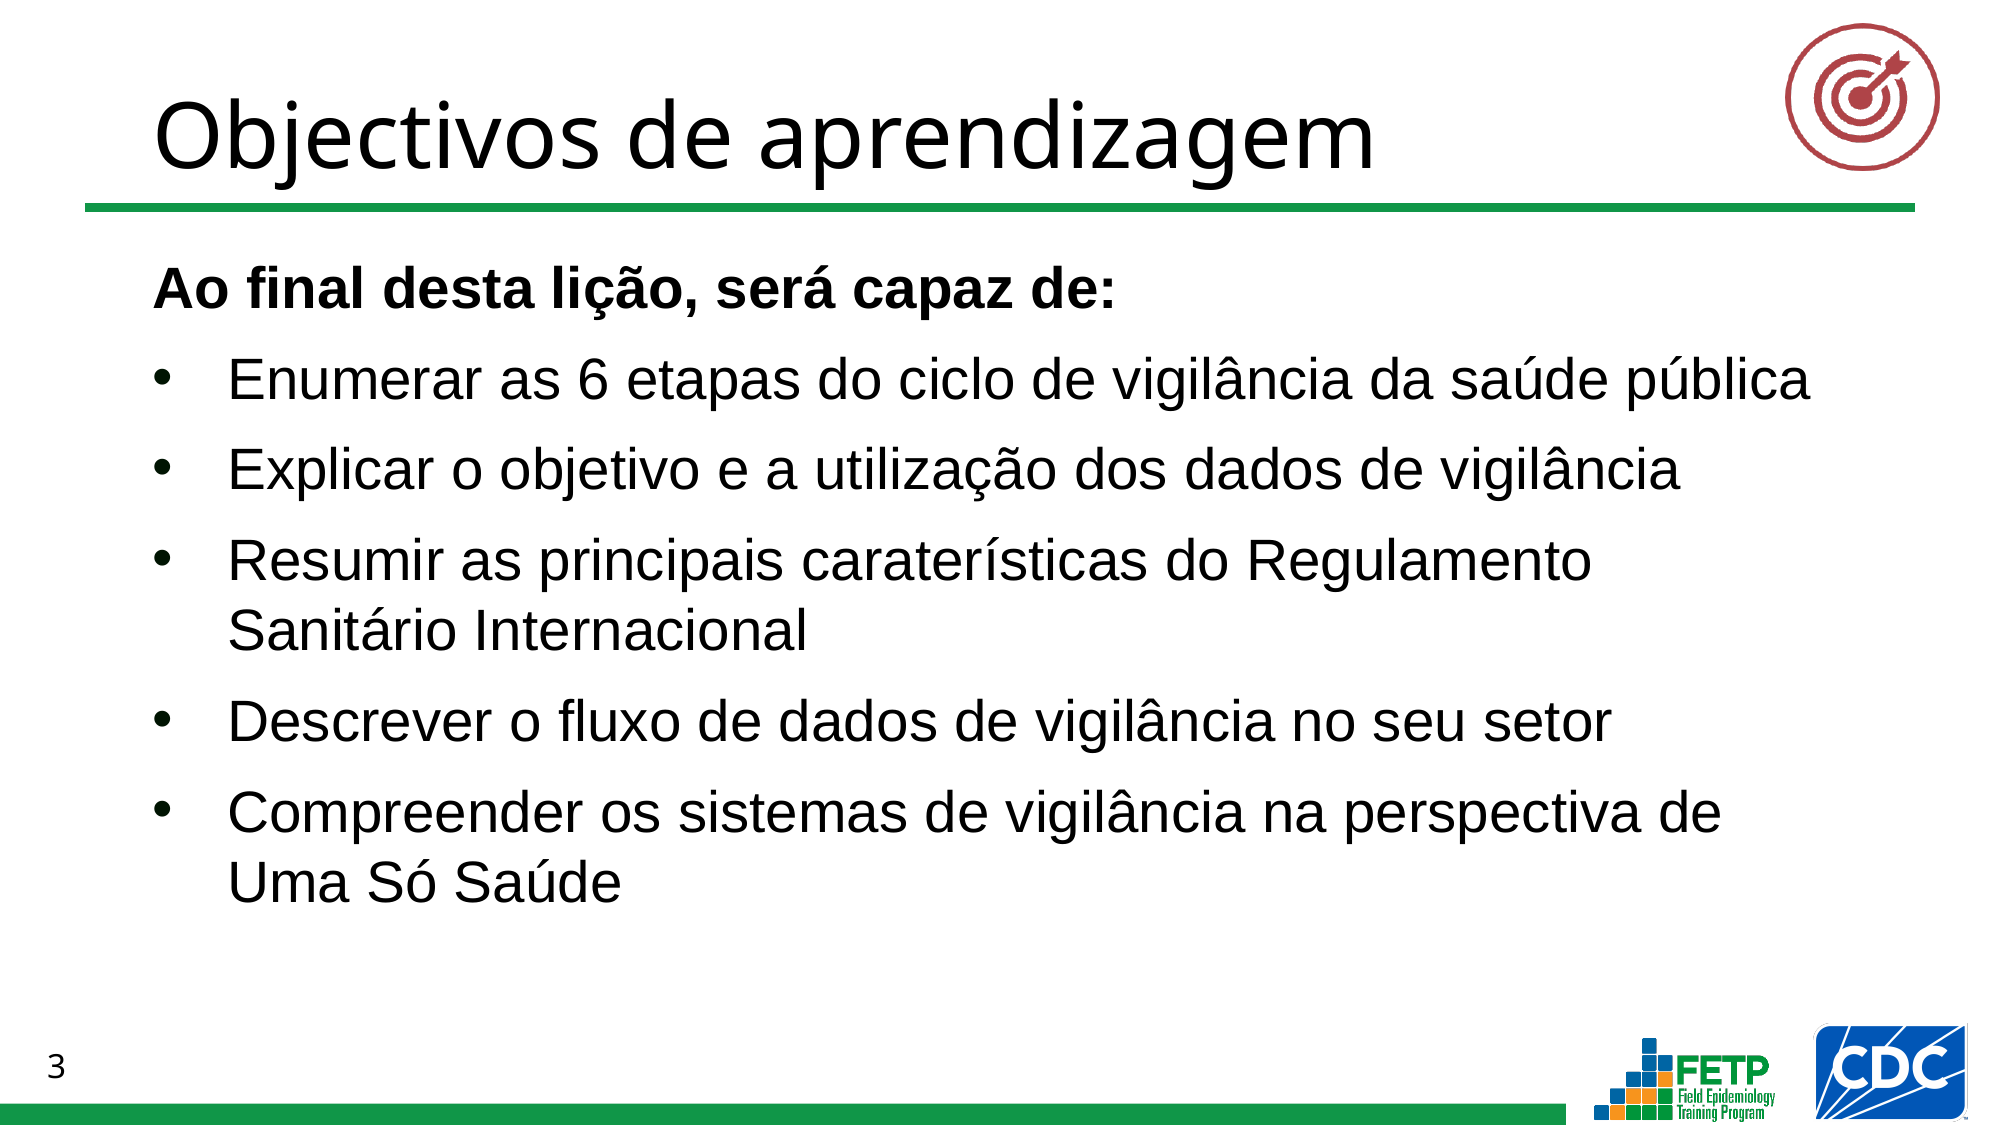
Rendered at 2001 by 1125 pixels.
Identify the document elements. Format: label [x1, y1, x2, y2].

picture [1594, 1102, 1775, 1122]
picture [1813, 1023, 1968, 1122]
picture [1785, 23, 1940, 171]
text_box [137, 242, 1863, 1102]
